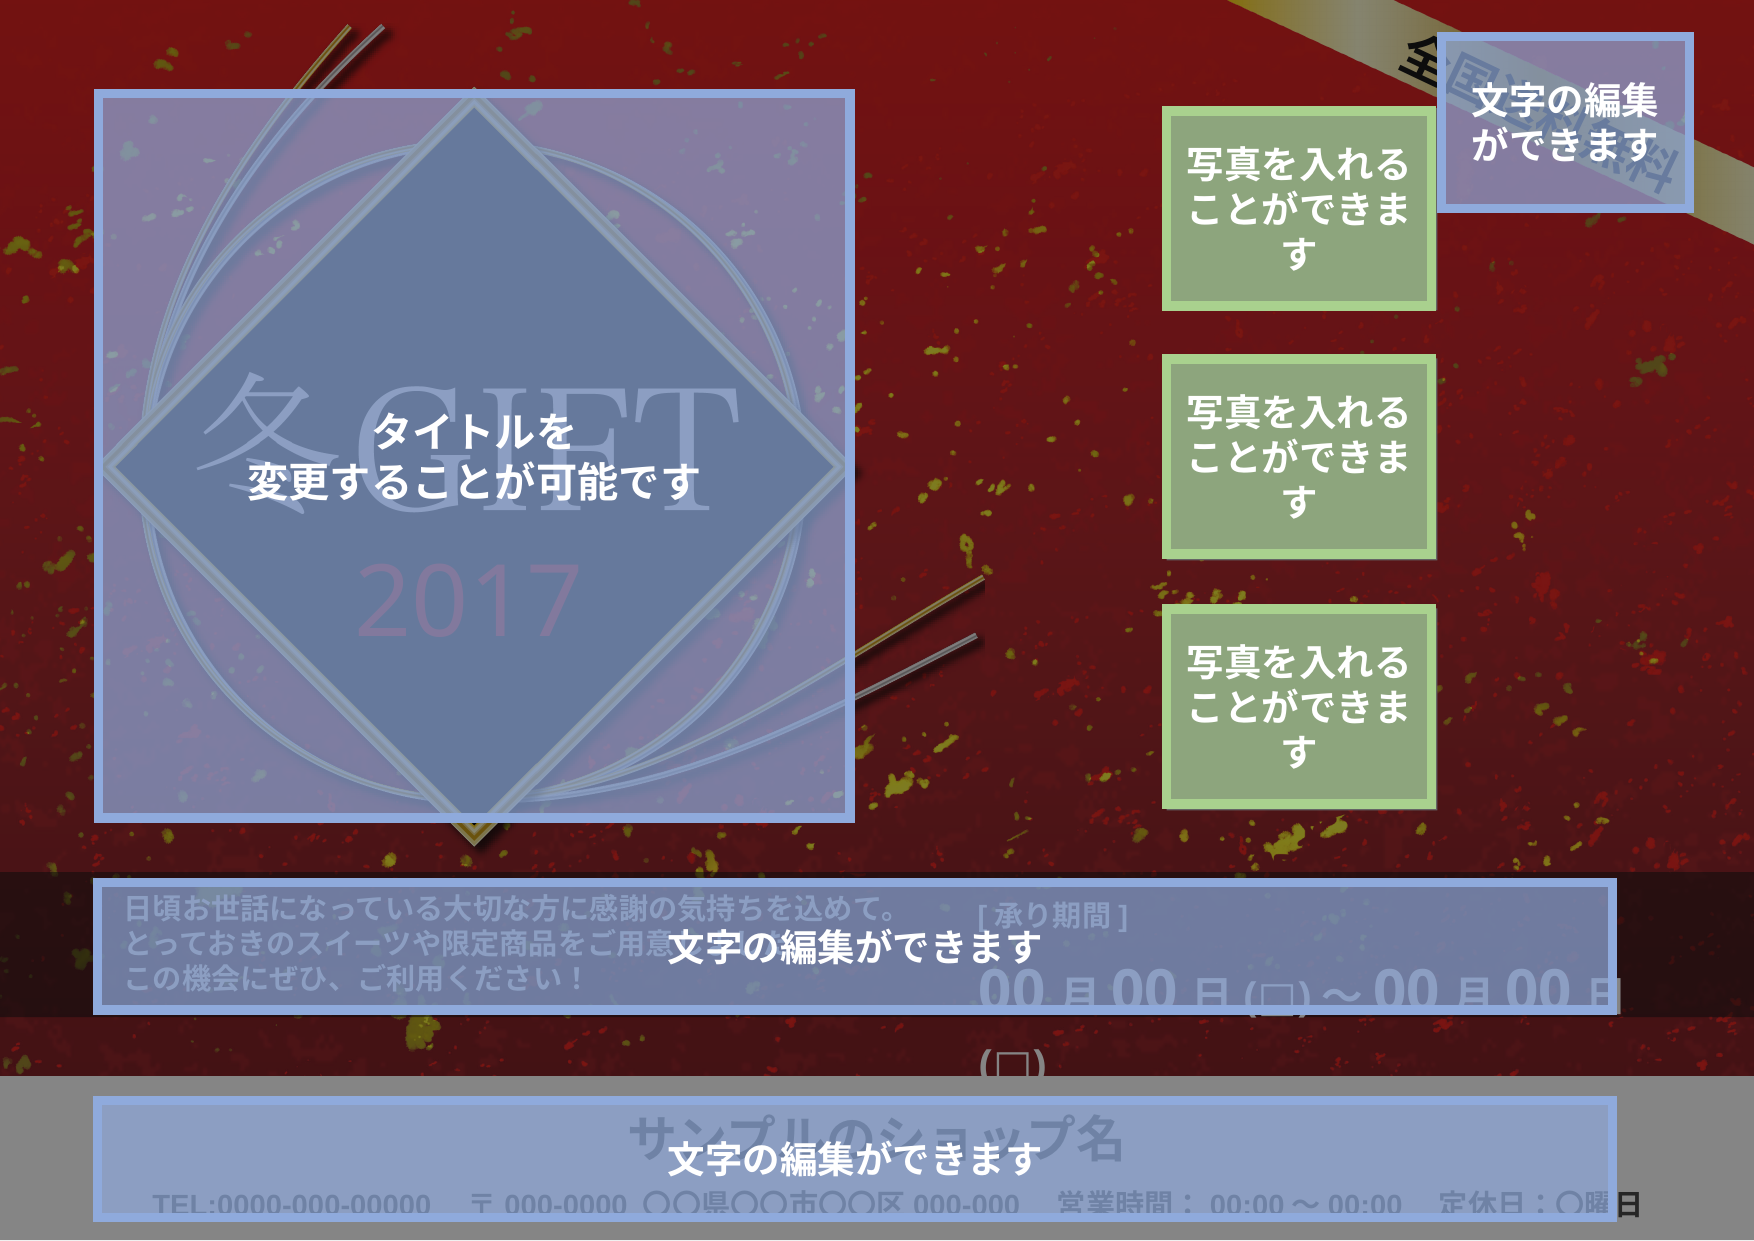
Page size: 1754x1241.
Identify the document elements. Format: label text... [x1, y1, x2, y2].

text_box 文字の編集ができます [97, 1099, 1613, 1218]
text_box 写真を入れることができます [1166, 608, 1433, 805]
text_box 写真を入れることができます [1166, 110, 1433, 307]
text_box [0, 0, 1754, 1241]
text_box 文字の編集ができます [97, 881, 1613, 1011]
picture [88, 23, 985, 866]
text_box 写真を入れることができます [1166, 358, 1433, 555]
picture [1221, 0, 1754, 246]
